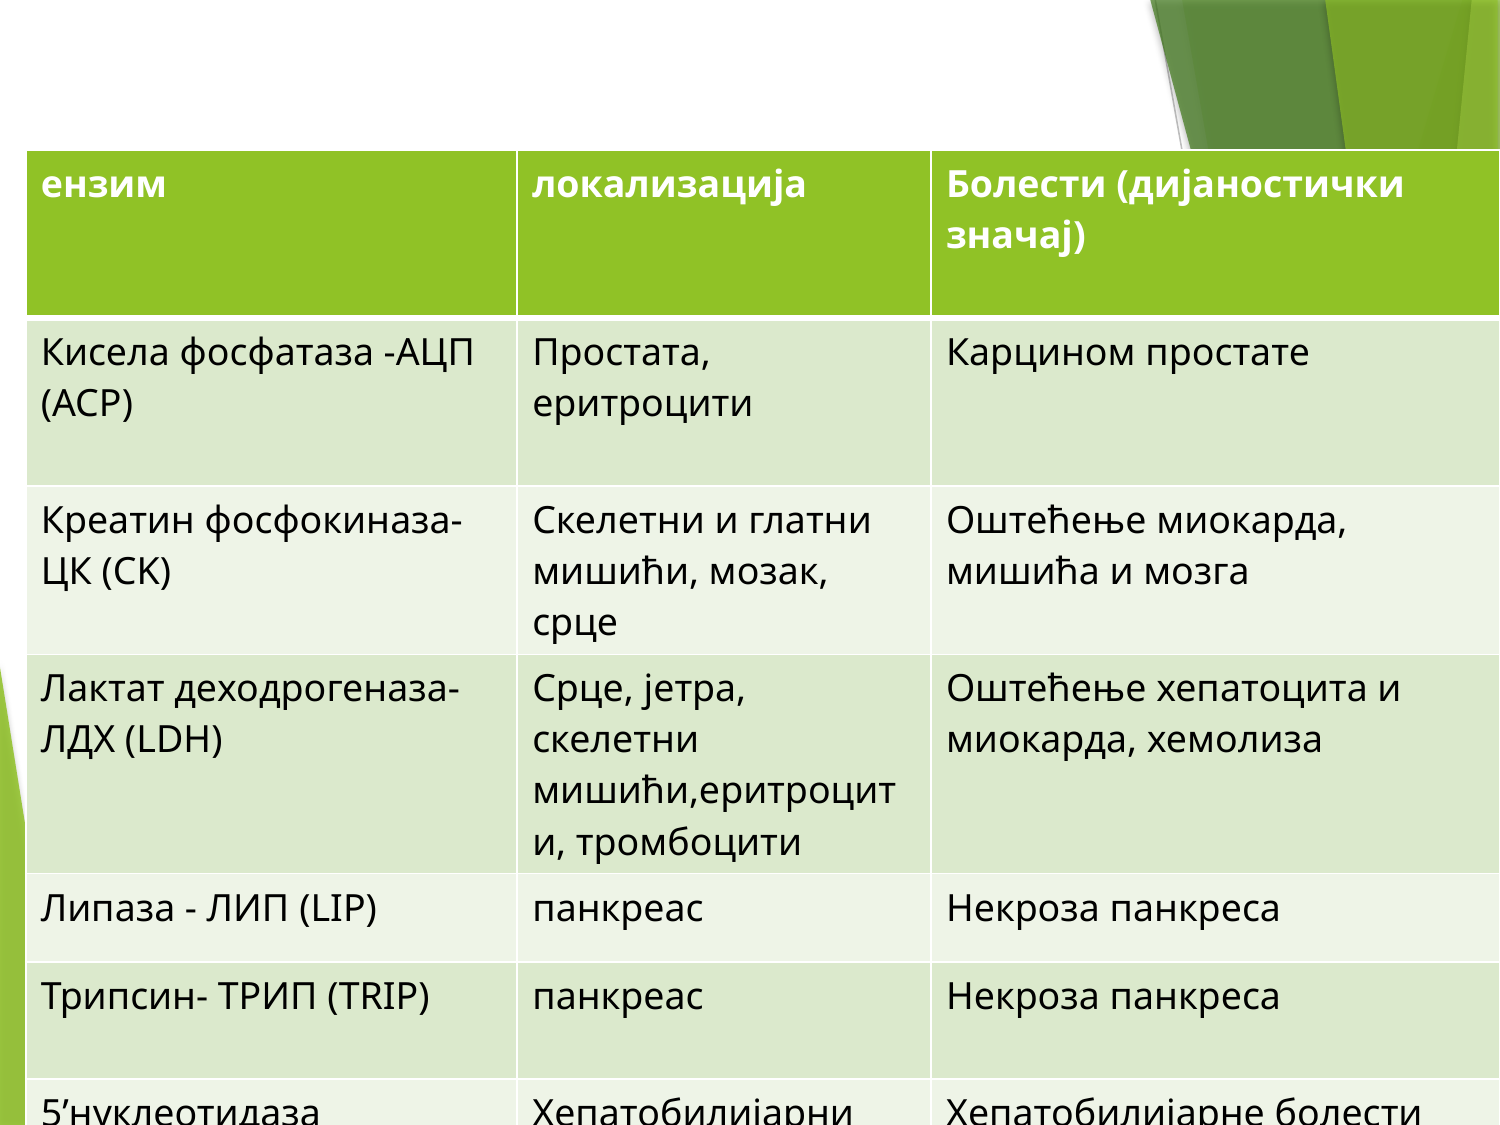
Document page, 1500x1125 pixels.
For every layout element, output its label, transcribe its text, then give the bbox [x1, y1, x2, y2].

table_cell Скелетни и глатни мишићи, мозак, срце [518, 487, 930, 654]
table_cell Трипсин- ТРИП (TRIP) [27, 963, 516, 1078]
table_cell Срце, јетра, скелетни мишићи,еритроцити, тромбоцити [518, 655, 930, 873]
table_cell Оштећење миокарда, мишића и мозга [932, 487, 1499, 654]
table_cell 5’нуклеотидаза [27, 1080, 516, 1125]
table_cell Кисела фосфатаза -АЦП (ACP) [27, 321, 516, 485]
table_cell Некроза панкреса [932, 963, 1499, 1078]
table_cell Хепатобилијарне болести [932, 1080, 1499, 1125]
table_header локализација [518, 151, 930, 315]
table_cell панкреас [518, 963, 930, 1078]
table_cell Простата, еритроцити [518, 321, 930, 485]
table_header Болести (дијаностички значај) [932, 151, 1499, 315]
table_header ензим [27, 151, 516, 315]
table_cell Лактат деходрогеназа-ЛДХ (LDH) [27, 655, 516, 873]
table_cell Оштећење хепатоцита и миокарда, хемолиза [932, 655, 1499, 873]
table_cell Некроза панкреса [932, 874, 1499, 961]
table_cell Хепатобилијарни тракт [518, 1080, 930, 1125]
table_cell Карцином простате [932, 321, 1499, 485]
table_cell Липаза - ЛИП (LIP) [27, 874, 516, 961]
table_cell Креатин фосфокиназа-ЦК (CK) [27, 487, 516, 654]
table_cell панкреас [518, 874, 930, 961]
